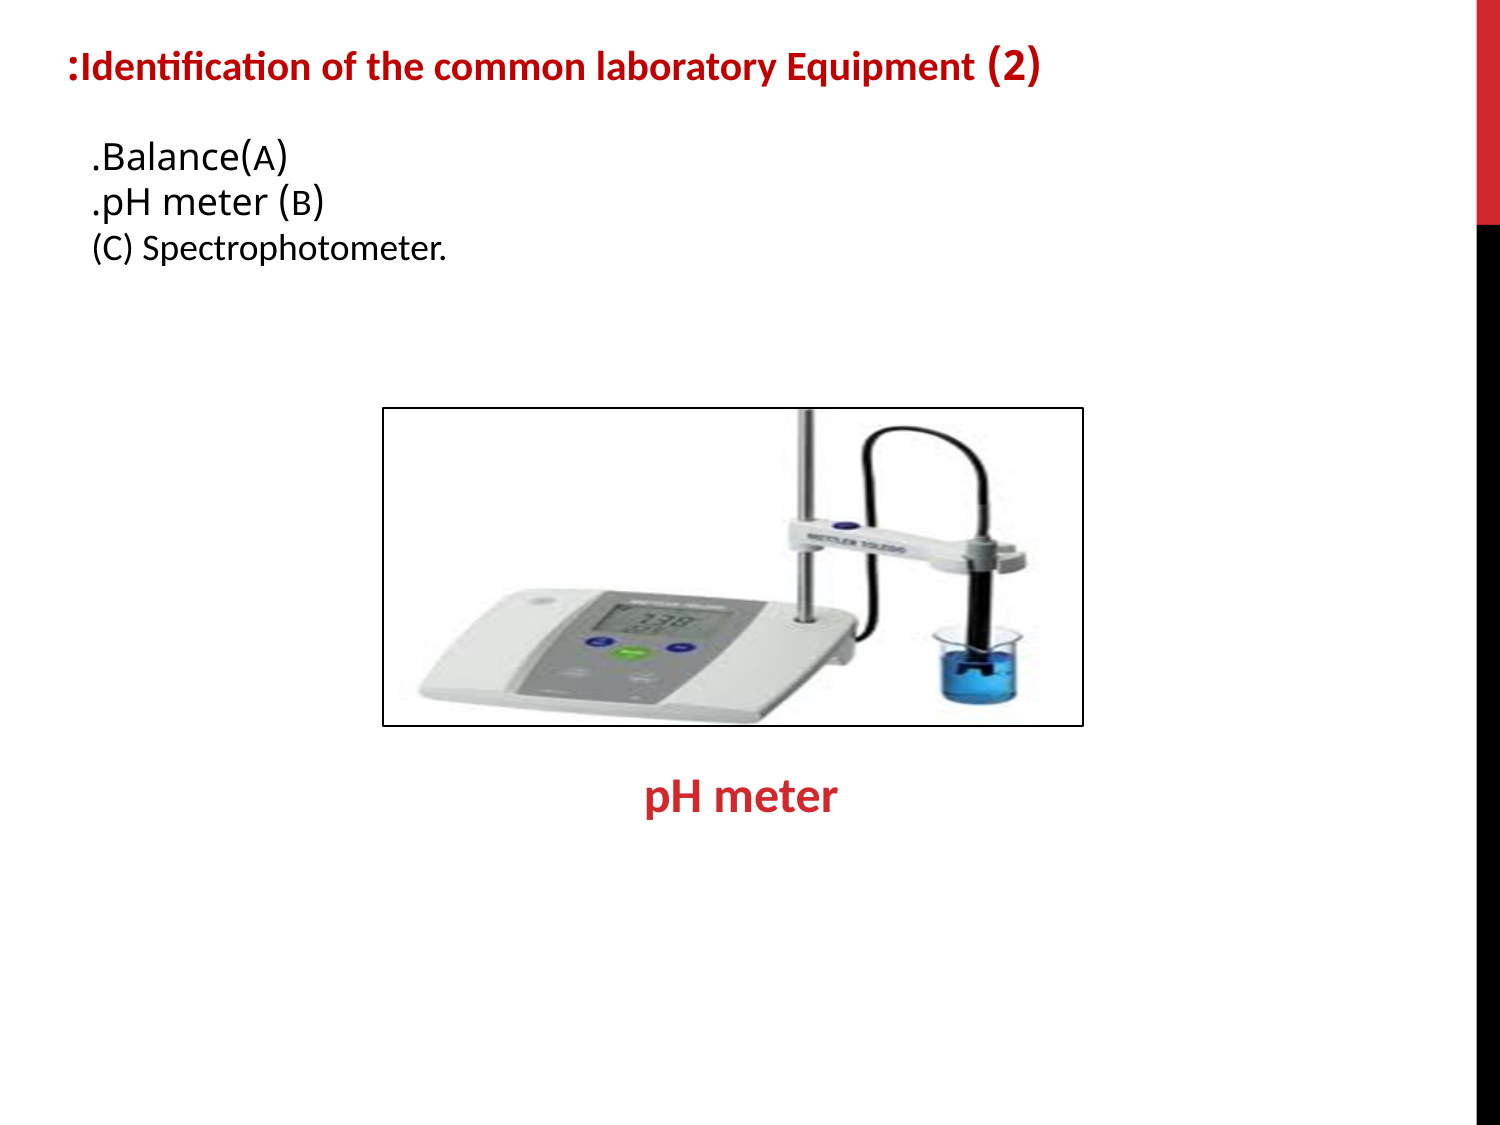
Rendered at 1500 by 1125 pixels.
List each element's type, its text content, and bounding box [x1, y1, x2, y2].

picture [383, 408, 1083, 726]
text_box (2) Identification of the common laboratory Equipment: [41, 30, 1125, 96]
text_box pH meter [629, 755, 867, 831]
text_box (A)Balance. (B) pH meter. (C) Spectrophotometer. [76, 125, 827, 276]
